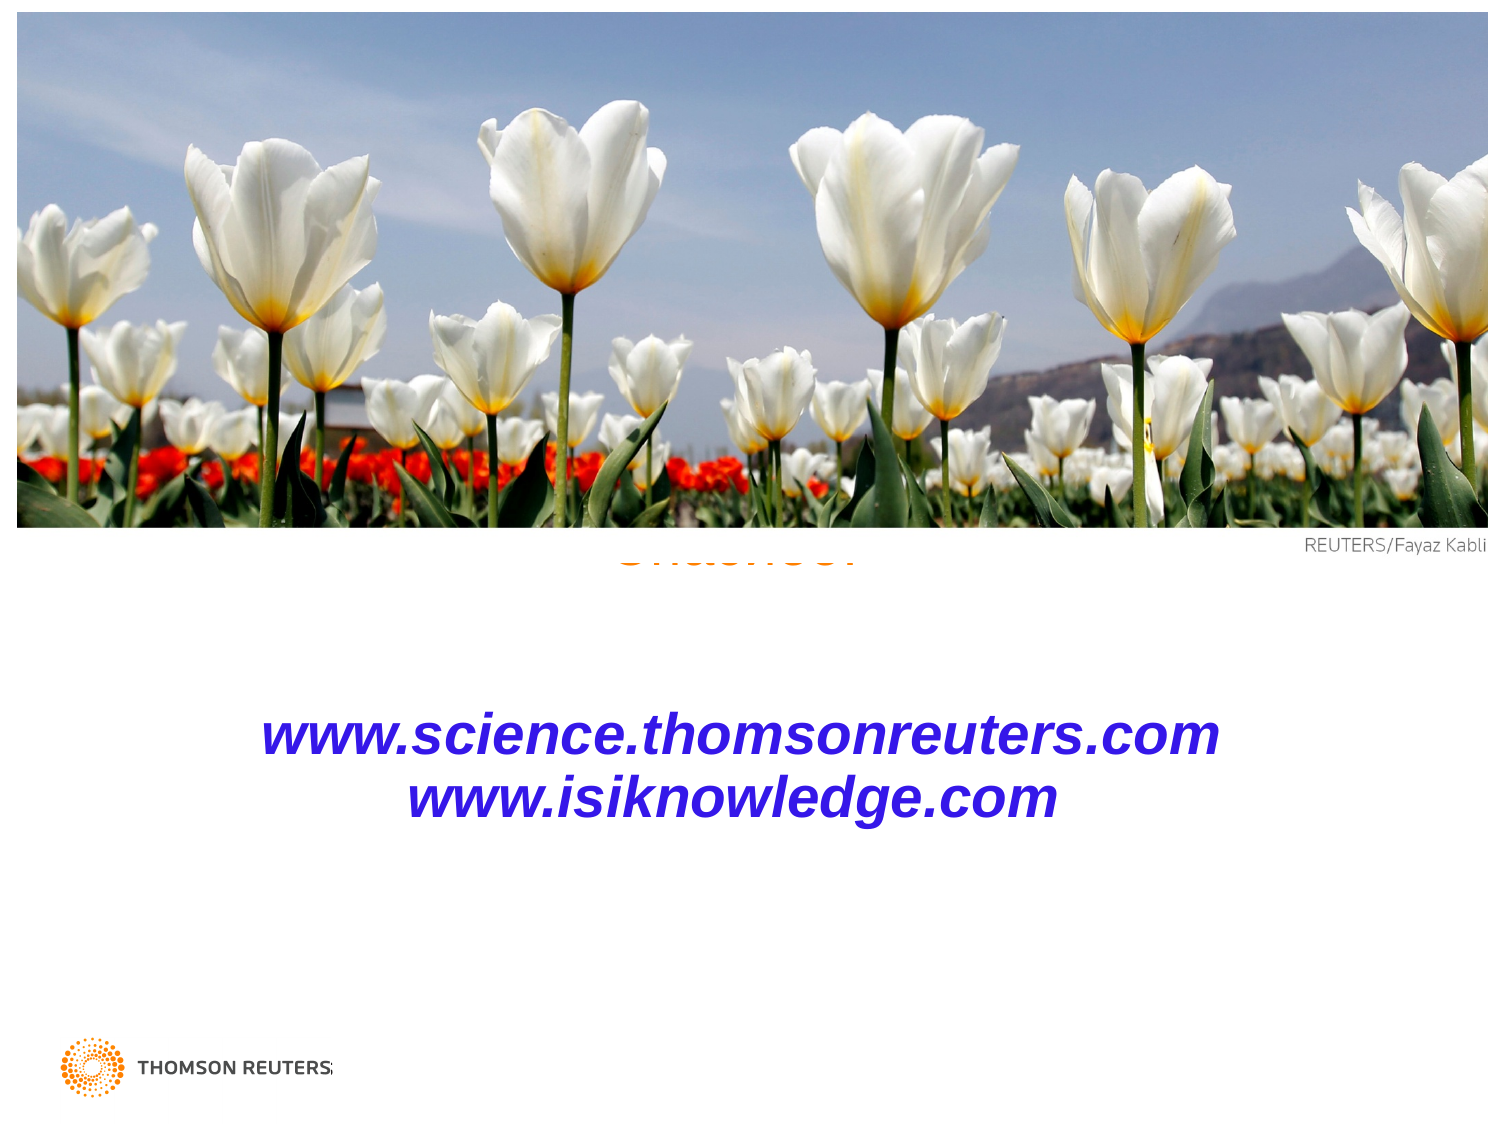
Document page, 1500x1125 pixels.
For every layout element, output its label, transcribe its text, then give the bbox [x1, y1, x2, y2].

picture [60, 1037, 333, 1125]
picture [16, 12, 1488, 563]
title Спасибо! www.science.thomsonreuters.com www.isiknowledge.com [137, 762, 1347, 900]
